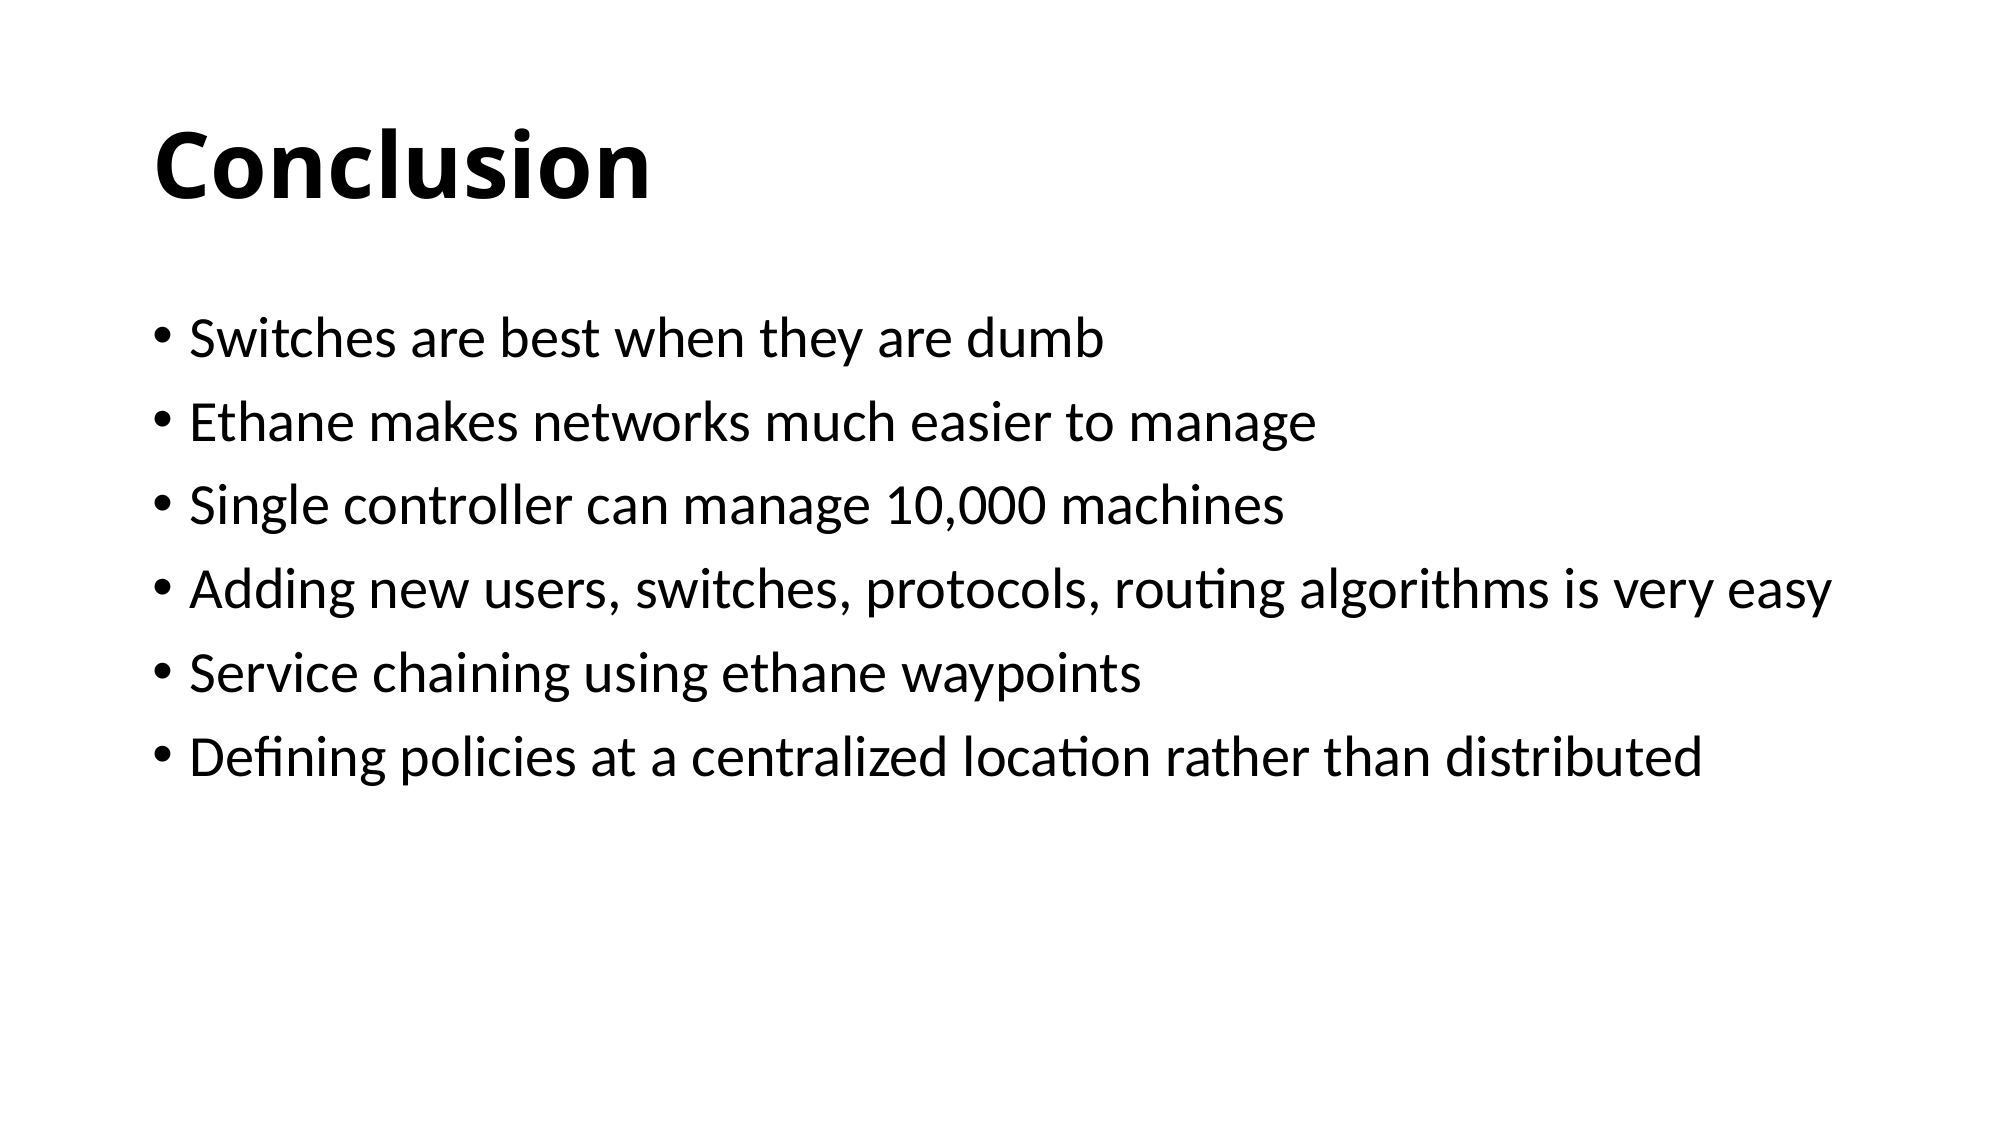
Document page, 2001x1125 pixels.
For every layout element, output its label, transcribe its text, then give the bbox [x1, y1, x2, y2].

title Conclusion [137, 59, 1863, 278]
list Switches are best when they are dumb Ethane makes networks much easier to manage Single controller can manage 10,000 machines Adding new users, switches, protocols, routing algorithms is very easy Service chaining using ethane waypoints Defining policies at a centralized location rather than distributed [137, 299, 1863, 1014]
